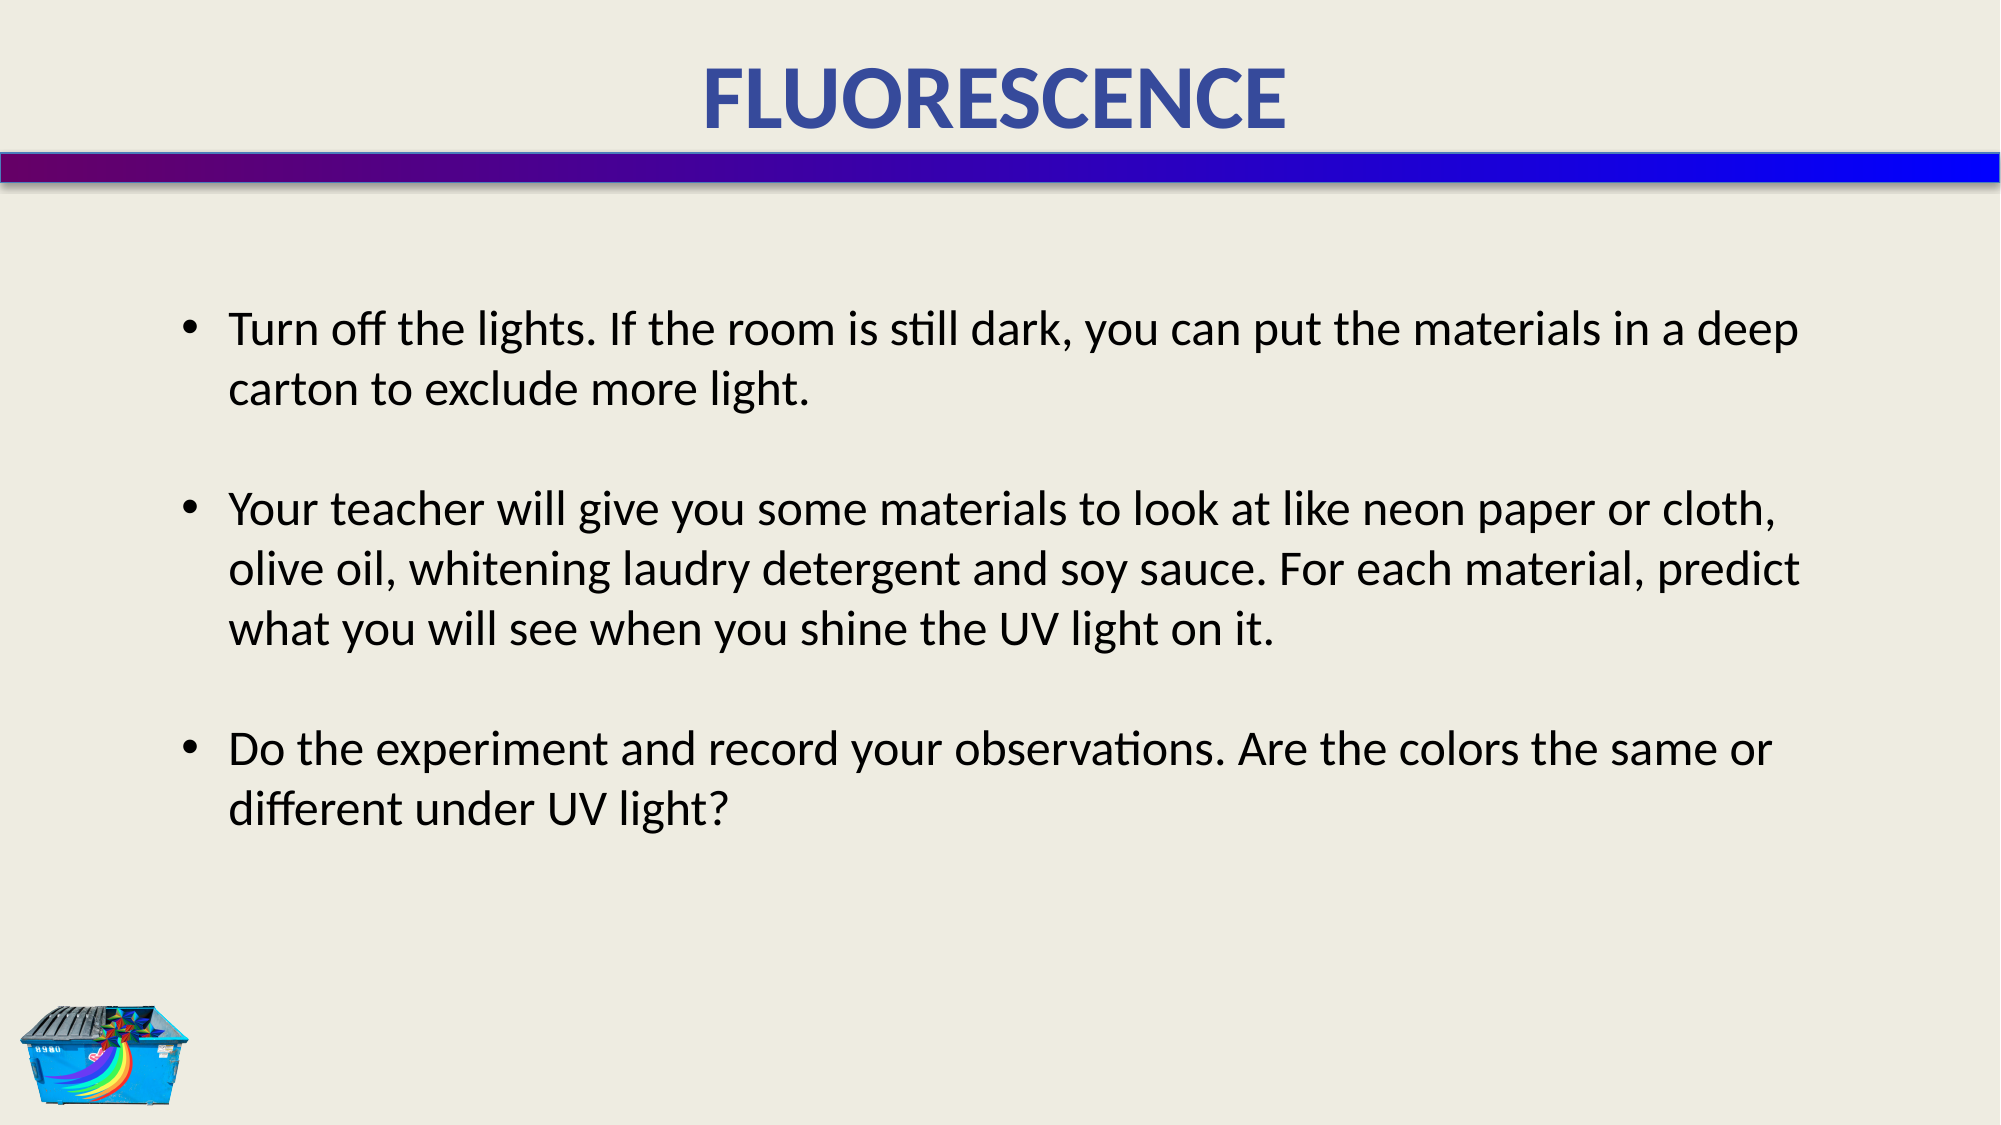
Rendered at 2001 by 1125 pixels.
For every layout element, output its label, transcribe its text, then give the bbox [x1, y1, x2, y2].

text_box FLUORESCENCE [688, 28, 1305, 154]
picture [18, 1004, 191, 1107]
text_box Turn off the lights. If the room is still dark, you can put the materials in a deep carton to exclude more light. Your teacher will give you some materials to look at like neon paper or cloth, olive oil, whitening laudry detergent and soy sauce. For each material, predict what you will see when you shine the UV light on it. Do the experiment and record your observations. Are the colors the same or different under UV light? [166, 288, 1826, 844]
